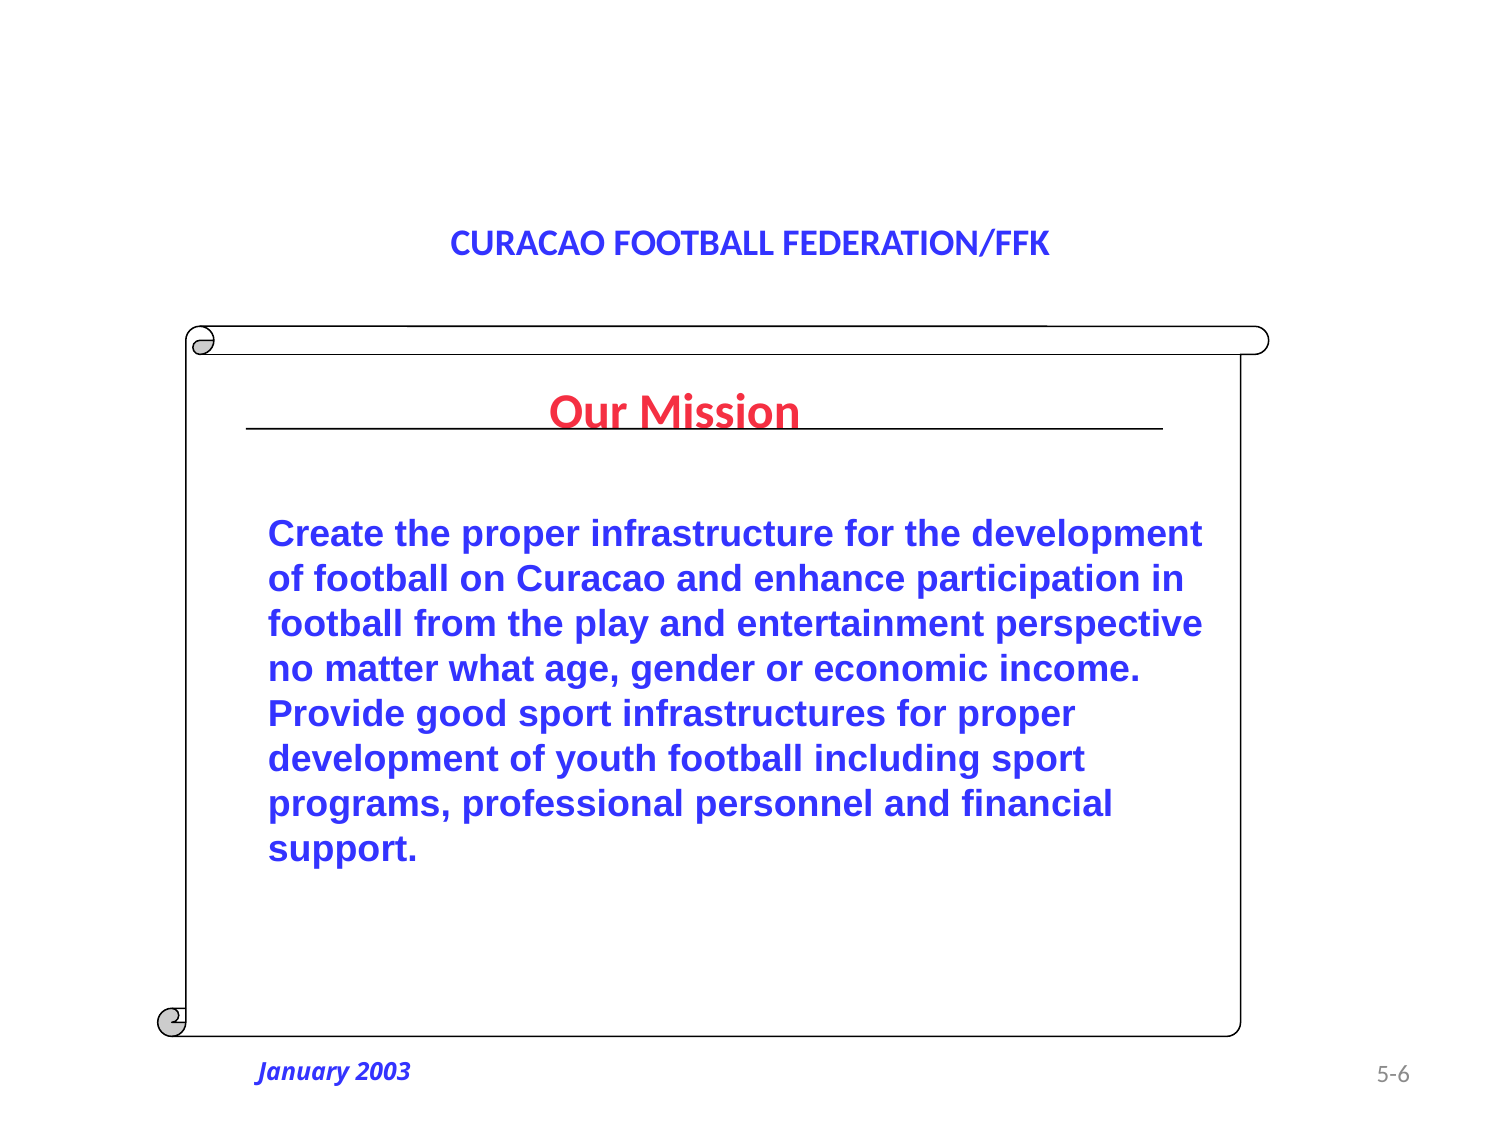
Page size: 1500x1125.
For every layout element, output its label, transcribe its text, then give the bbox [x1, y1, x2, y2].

slide_number 5-6 [1273, 1042, 1425, 1103]
text_box CURACAO FOOTBALL FEDERATION/FFK [40, 217, 1461, 263]
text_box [157, 325, 1269, 1125]
